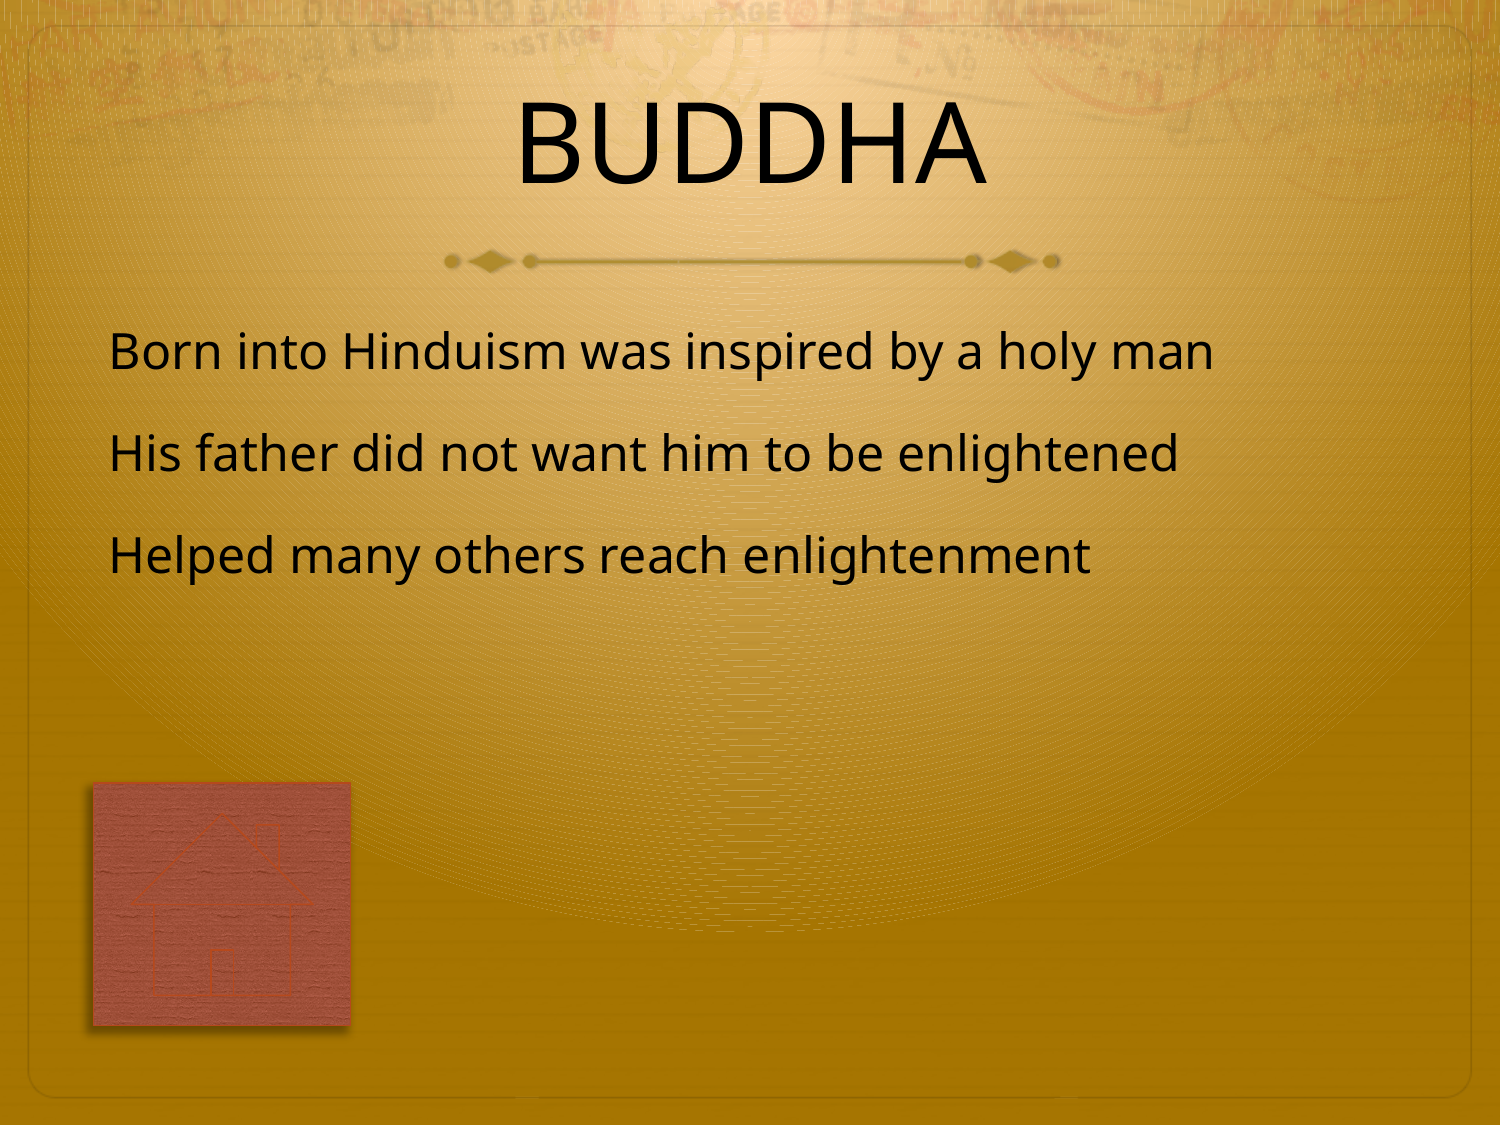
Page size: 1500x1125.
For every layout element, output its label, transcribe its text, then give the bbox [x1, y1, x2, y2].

picture [0, 0, 1500, 1125]
list Born into Hinduism was inspired by a holy man His father did not want him to be enlightened Helped many others reach enlightenment [93, 312, 1407, 988]
text_box [93, 782, 351, 1026]
title BUDDHA [93, 45, 1407, 233]
